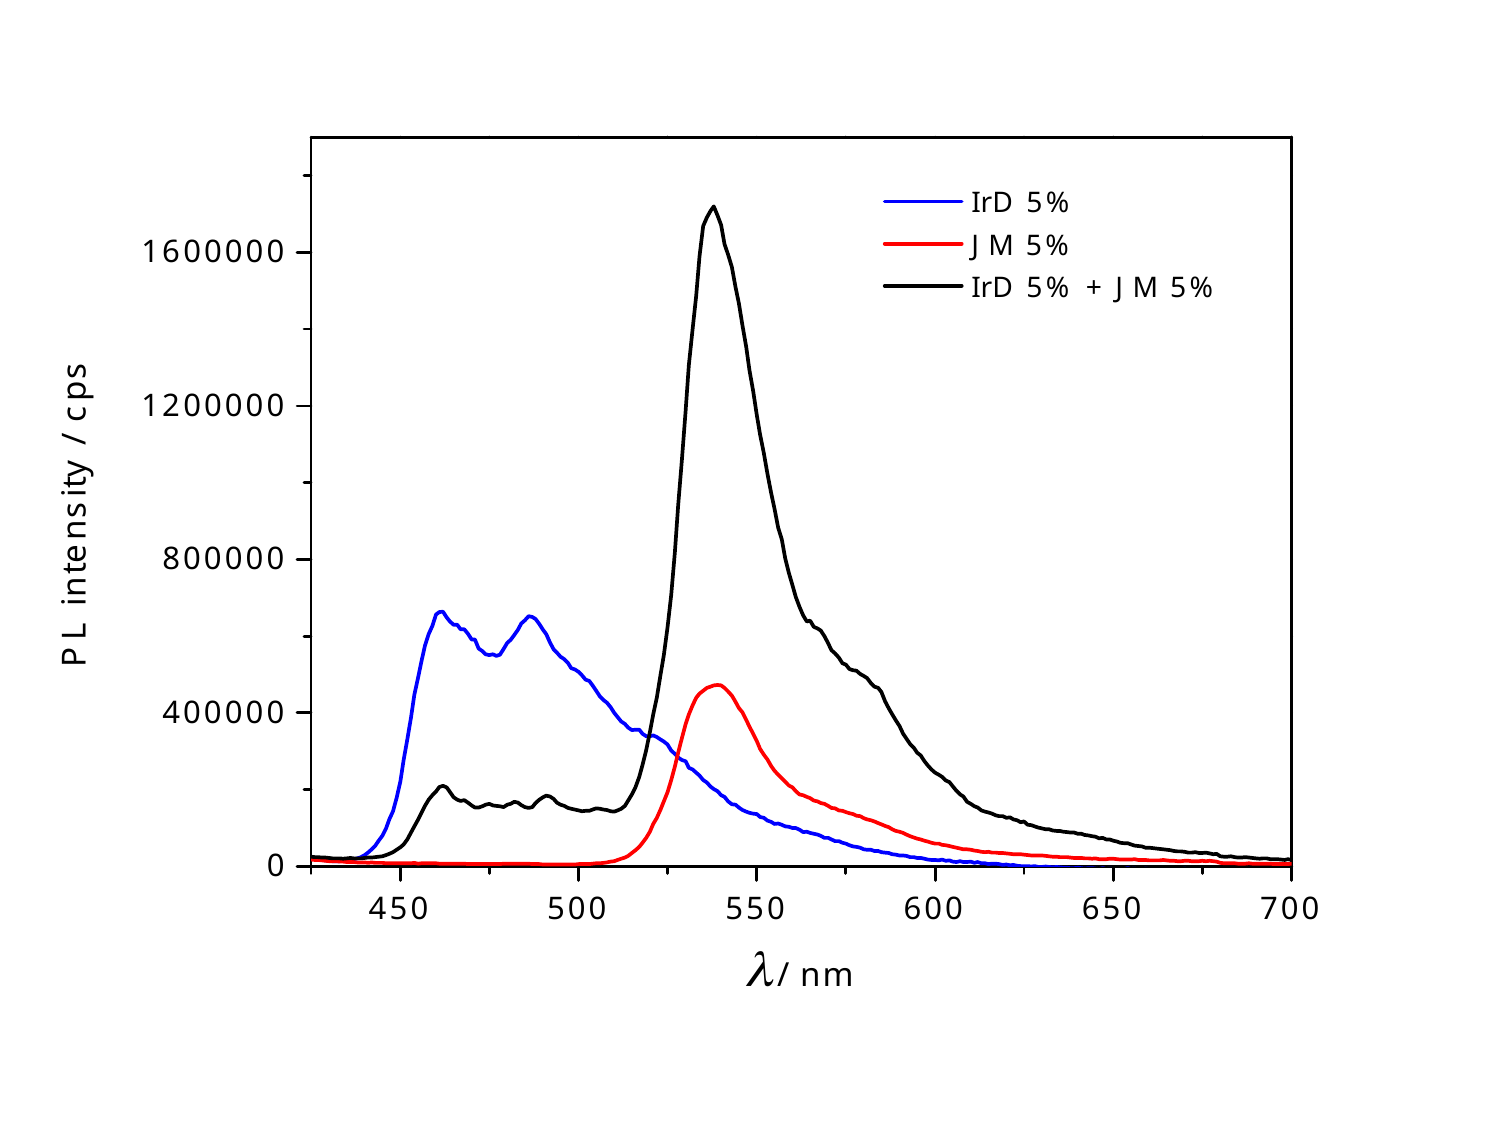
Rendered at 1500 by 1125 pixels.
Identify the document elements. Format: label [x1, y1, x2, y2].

text_box [17, 18, 1456, 1036]
